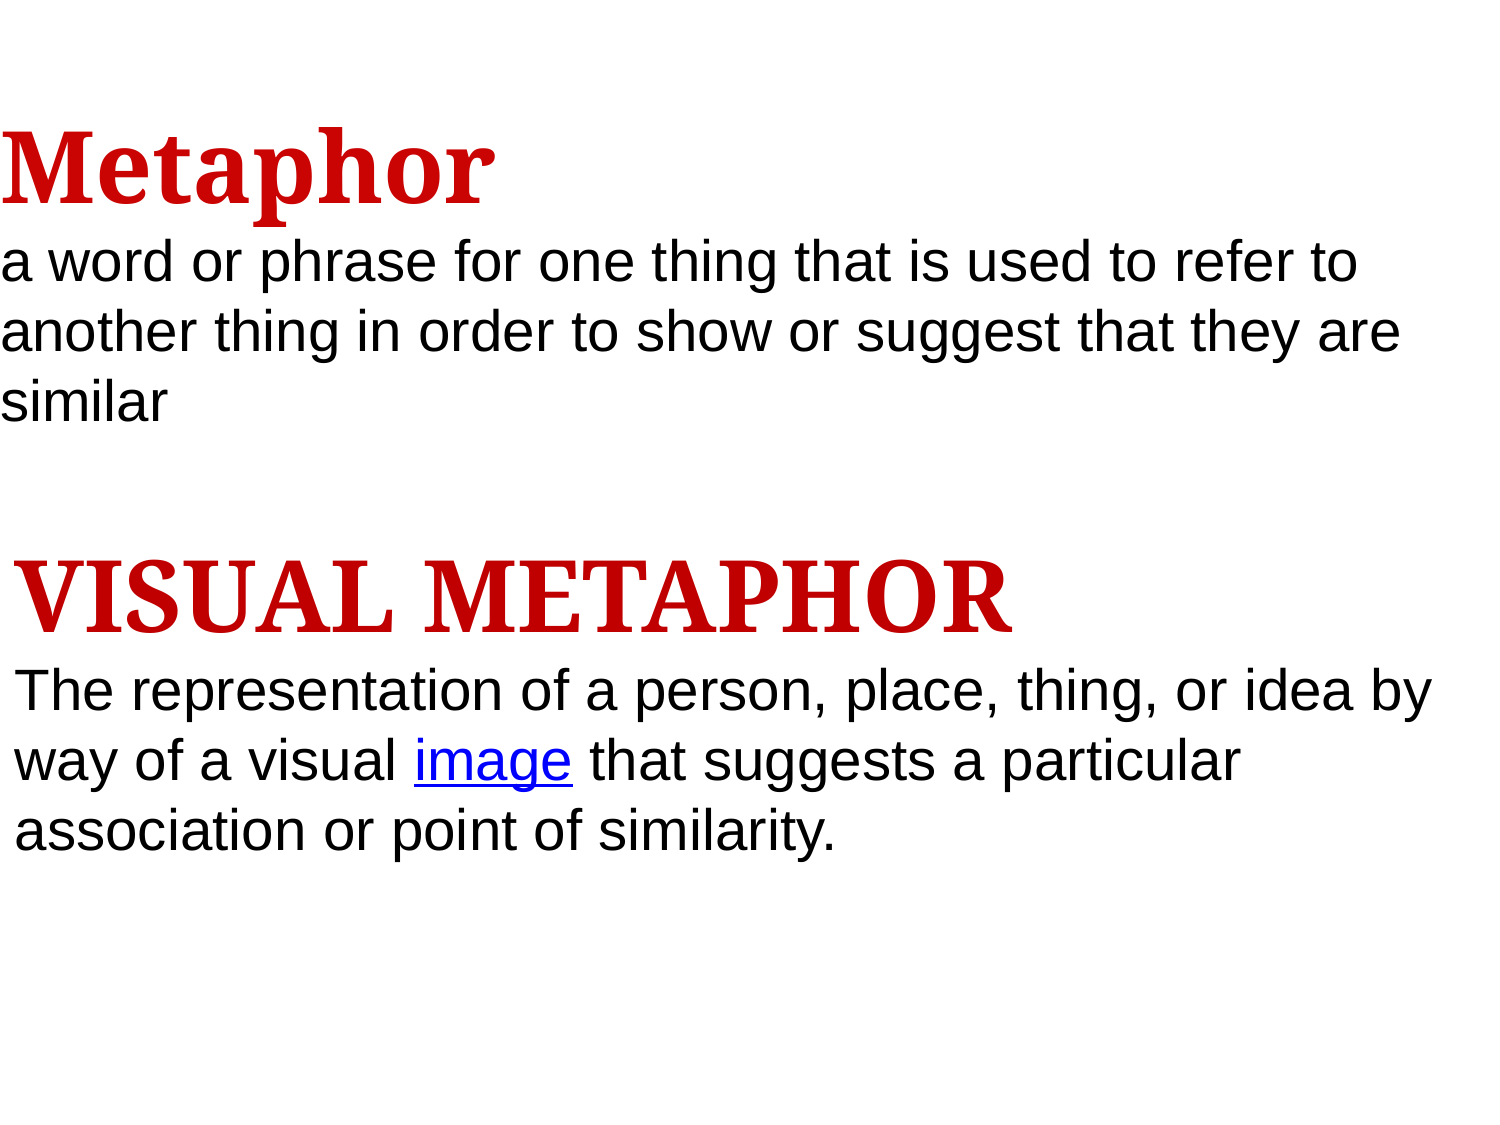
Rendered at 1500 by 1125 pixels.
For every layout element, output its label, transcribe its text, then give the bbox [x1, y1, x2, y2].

text_box VISUAL METAPHOR The representation of a person, place, thing, or idea by way of a visual image that suggests a particular association or point of similarity. [0, 524, 1463, 870]
text_box Metaphor a word or phrase for one thing that is used to refer to another thing in order to show or suggest that they are similar [0, 89, 1500, 434]
